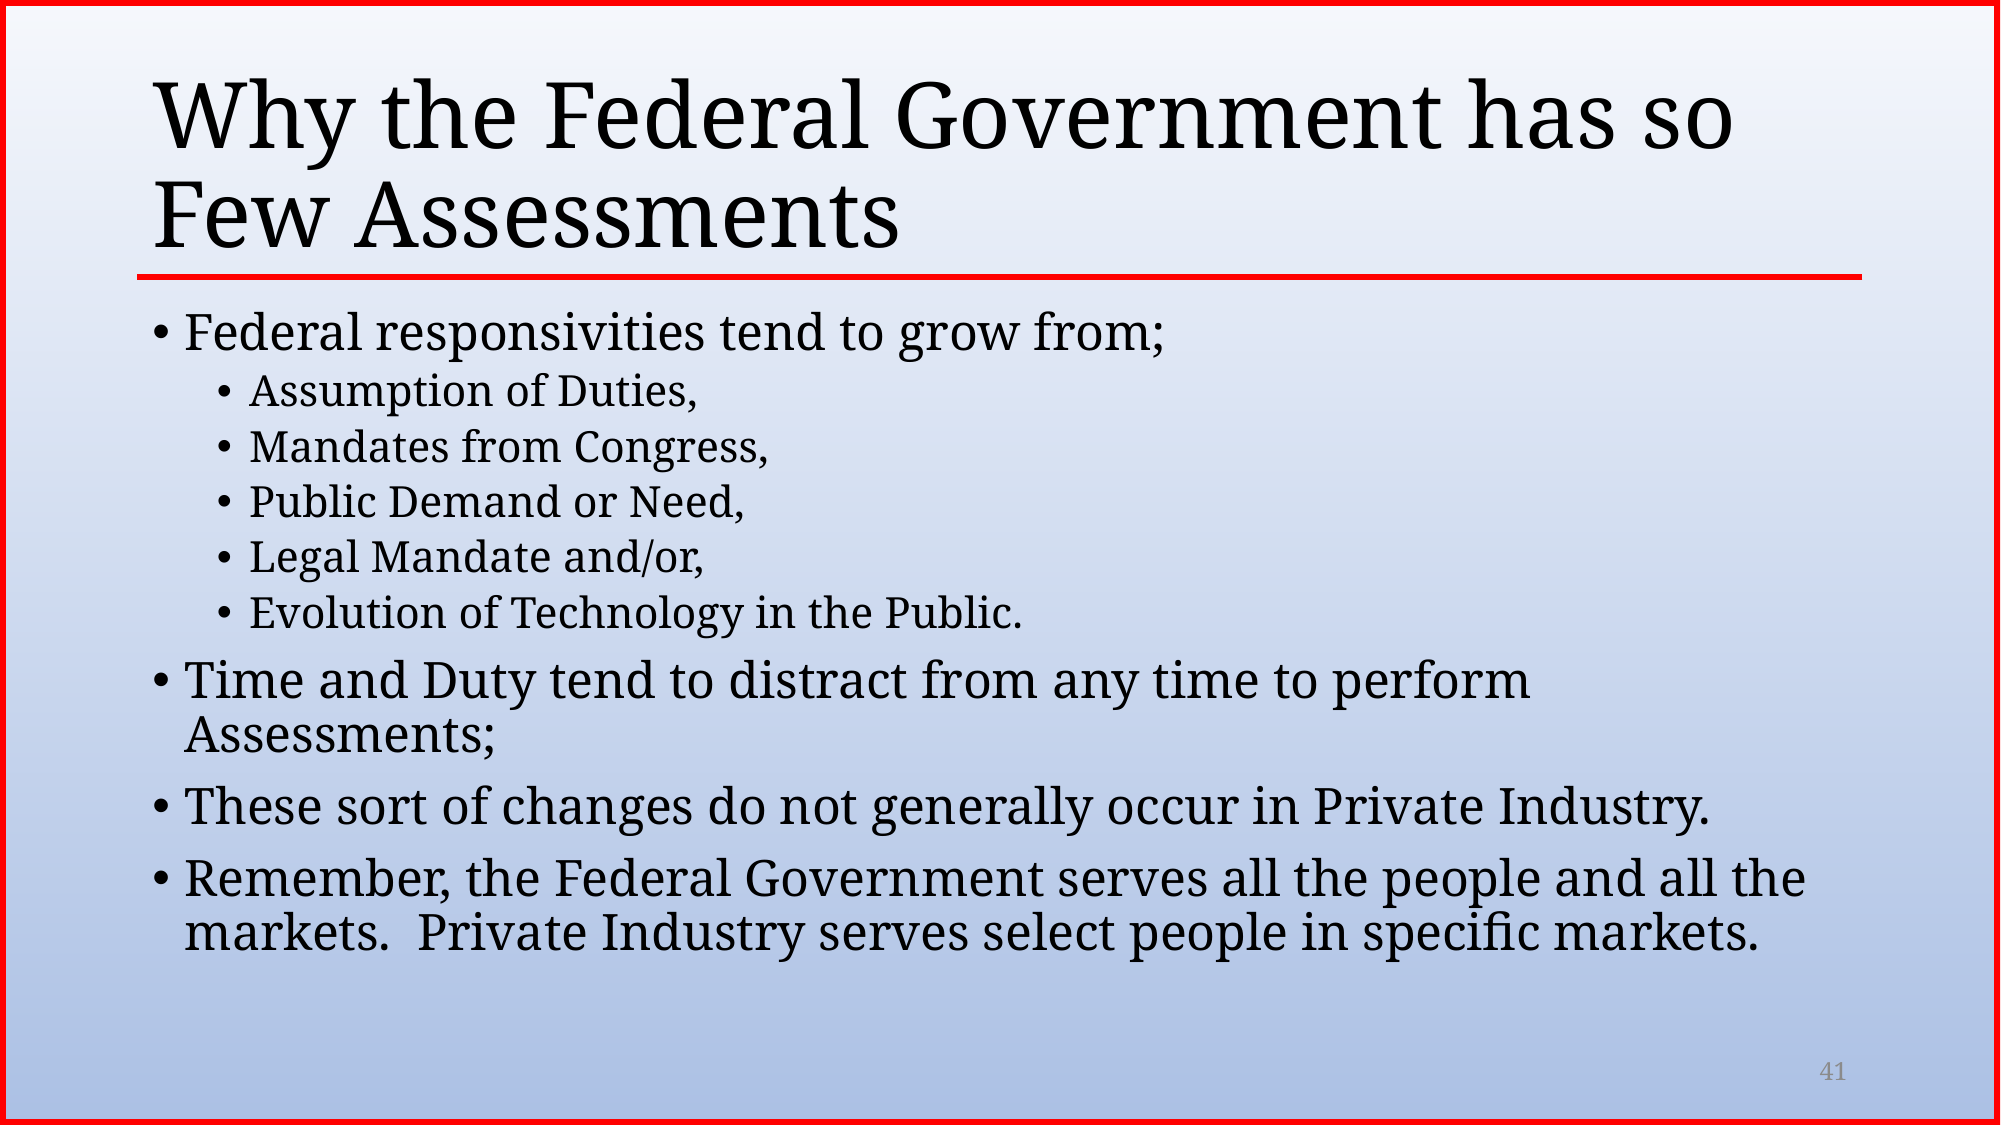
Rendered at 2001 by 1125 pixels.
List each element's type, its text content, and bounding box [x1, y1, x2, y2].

list Federal responsivities tend to grow from; Assumption of Duties, Mandates from Congress, Public Demand or Need, Legal Mandate and/or, Evolution of Technology in the Public. Time and Duty tend to distract from any time to perform Assessments; These sort of changes do not generally occur in Private Industry. Remember, the Federal Government serves all the people and all the markets. Private Industry serves select people in specific markets. [137, 299, 1863, 1014]
title Why the Federal Government has so Few Assessments [137, 59, 1863, 278]
slide_number 41 [1412, 1042, 1863, 1103]
